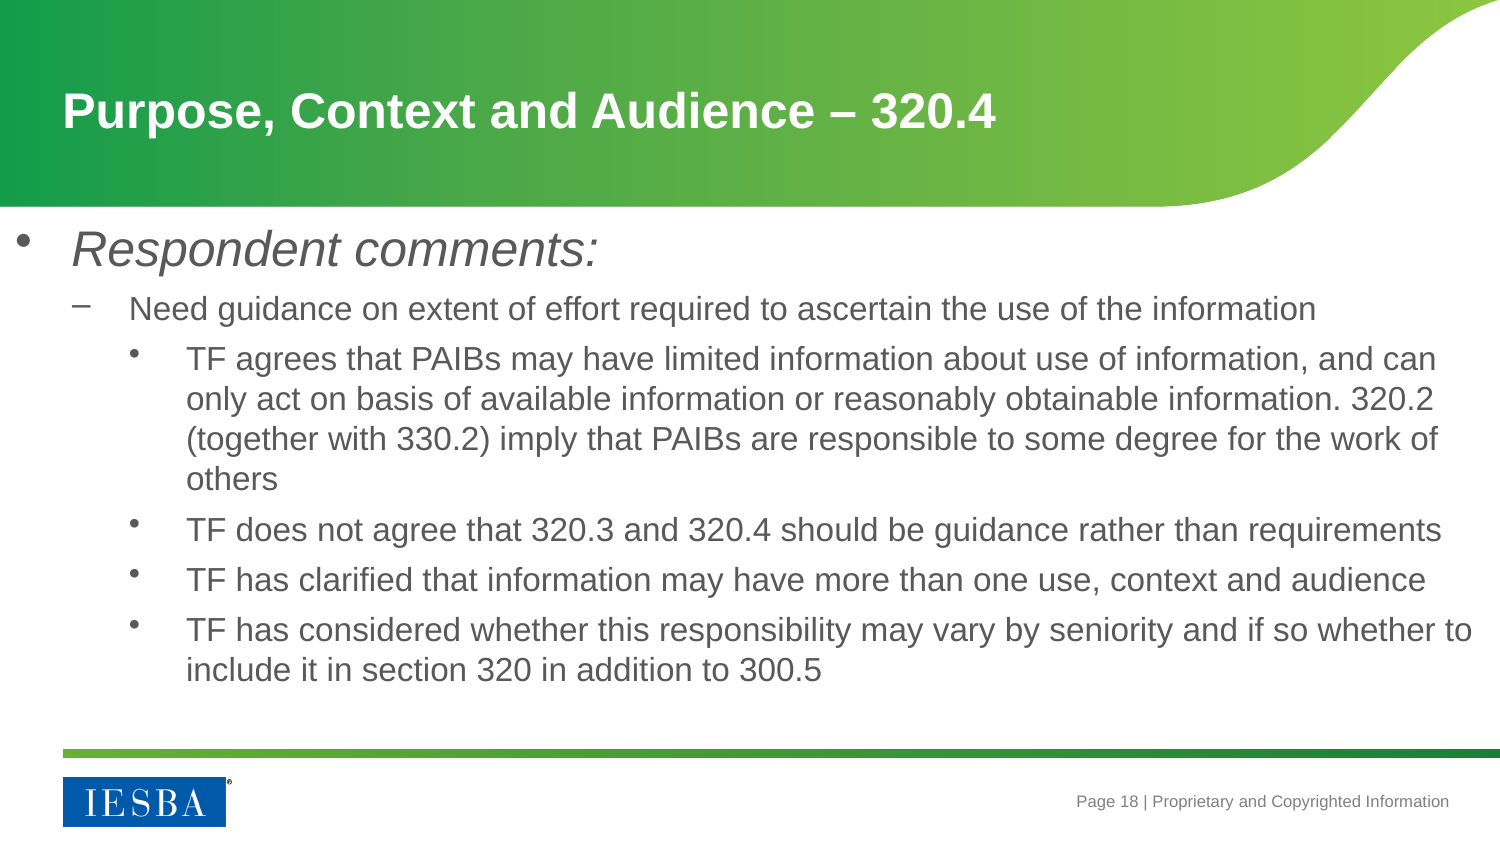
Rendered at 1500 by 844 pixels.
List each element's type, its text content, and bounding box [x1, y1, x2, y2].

list Respondent comments: Need guidance on extent of effort required to ascertain the use of the information TF agrees that PAIBs may have limited information about use of information, and can only act on basis of available information or reasonably obtainable information. 320.2 (together with 330.2) imply that PAIBs are responsible to some degree for the work of others TF does not agree that 320.3 and 320.4 should be guidance rather than requirements TF has clarified that information may have more than one use, context and audience TF has considered whether this responsibility may vary by seniority and if so whether to include it in section 320 in addition to 300.5 [0, 209, 1500, 747]
title Purpose, Context and Audience – 320.4 [62, 75, 1300, 142]
picture [0, 0, 1500, 207]
picture [63, 777, 232, 827]
